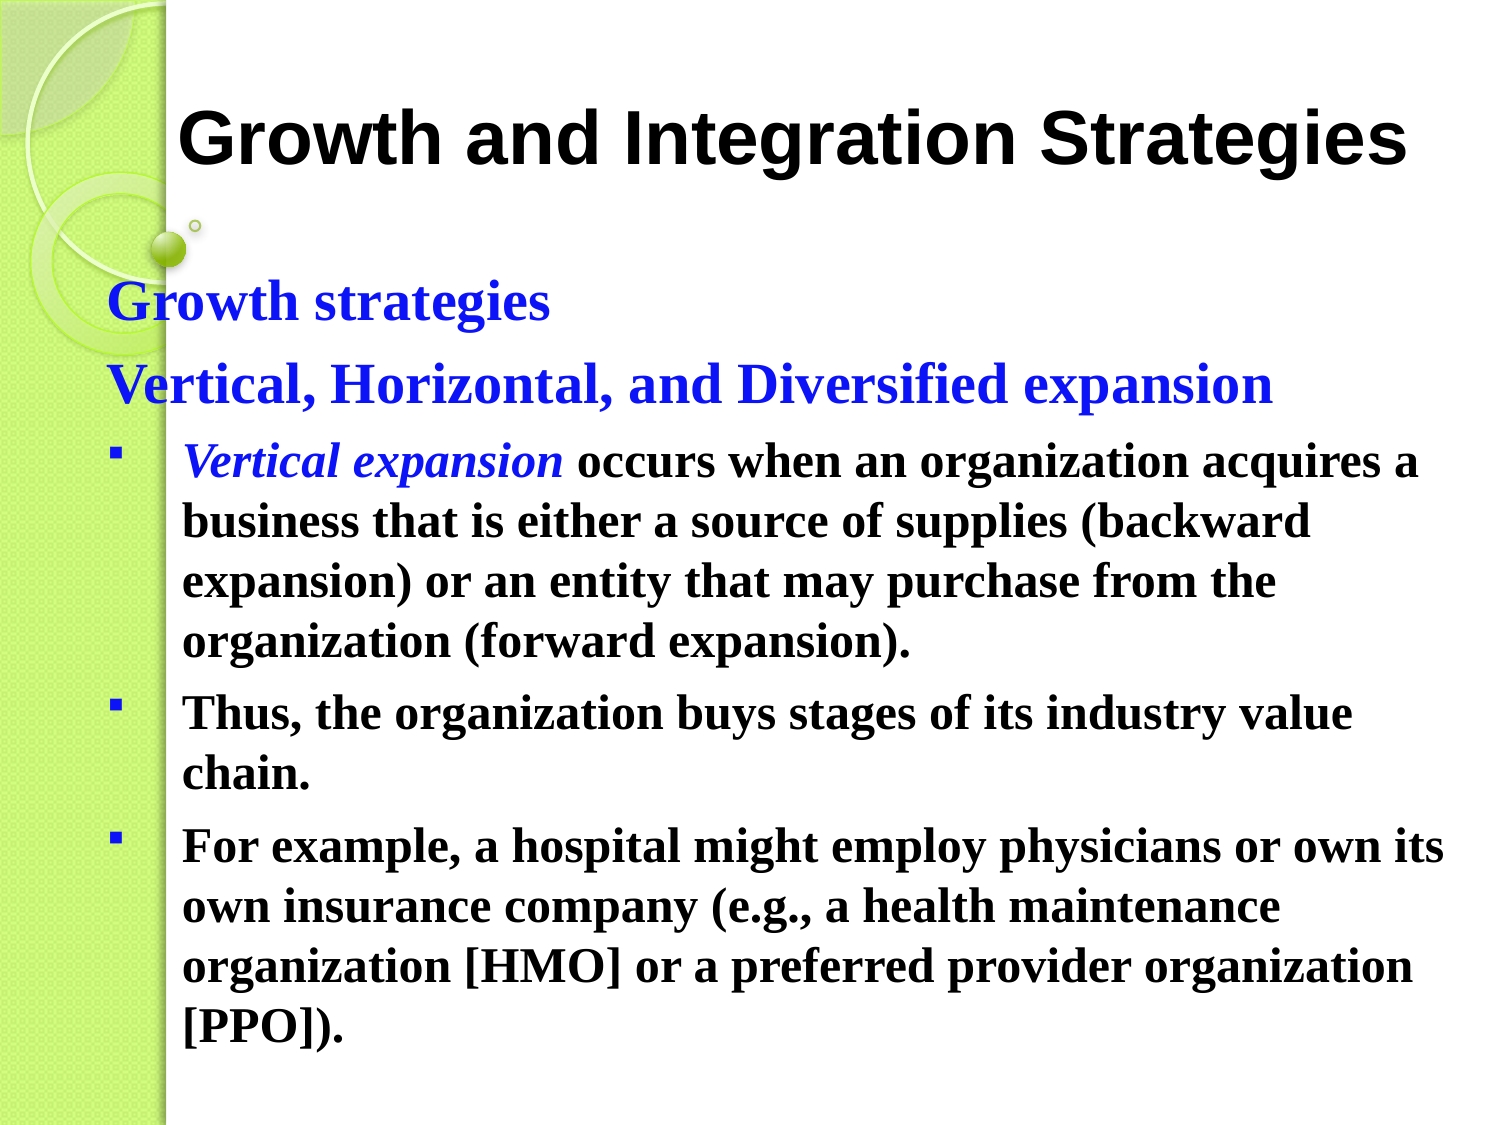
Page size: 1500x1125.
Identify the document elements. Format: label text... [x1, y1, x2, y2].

subtitle Growth strategies Vertical, Horizontal, and Diversified expansion Vertical expansion occurs when an organization acquires a business that is either a source of supplies (backward expansion) or an entity that may purchase from the organization (forward expansion). Thus, the organization buys stages of its industry value chain. For example, a hospital might employ physicians or own its own insurance company (e.g., a health maintenance organization [HMO] or a preferred provider organization [PPO]). [87, 262, 1463, 1075]
title Growth and Integration Strategies [162, 59, 1450, 188]
